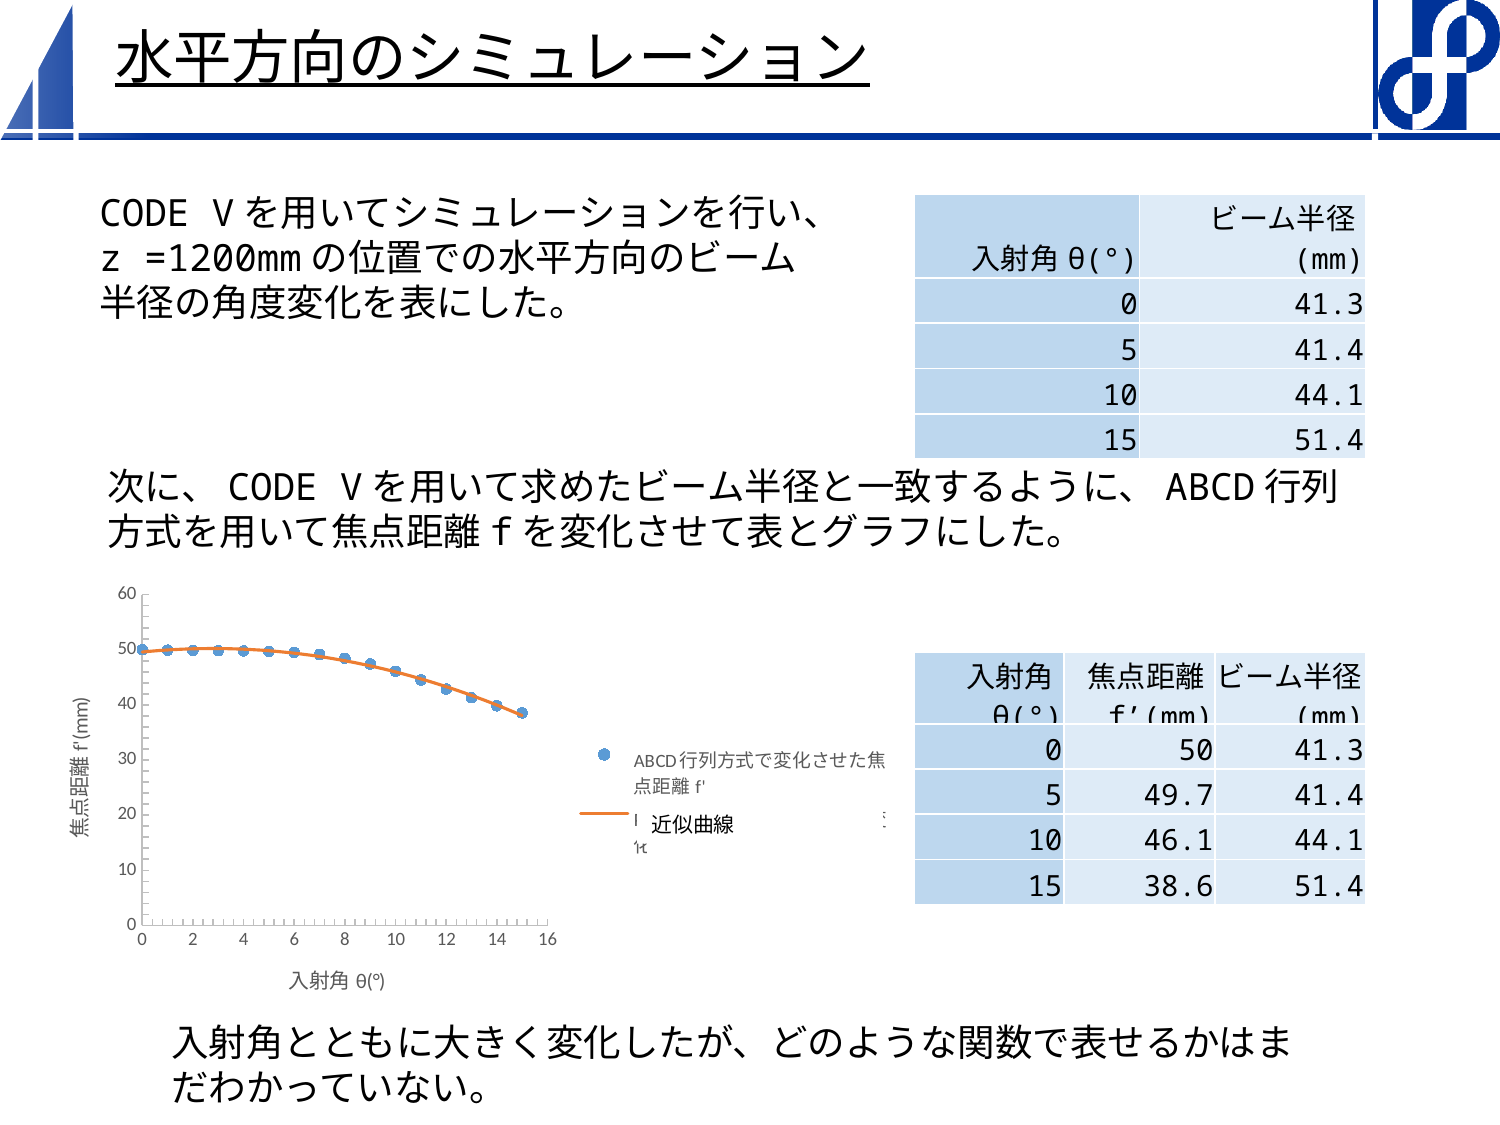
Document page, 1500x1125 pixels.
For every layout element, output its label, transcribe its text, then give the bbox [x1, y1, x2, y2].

table_cell 15 [915, 415, 1139, 455]
table_cell 38.6 [1065, 860, 1214, 904]
table_cell 5 [915, 770, 1063, 813]
table_cell 50 [1065, 725, 1214, 768]
title 水平方向のシミュレーション [100, 21, 1372, 153]
table_cell 41.3 [1140, 279, 1365, 322]
table_cell 49.7 [1065, 770, 1214, 813]
text_box 入射角とともに大きく変化したが、どのような関数で表せるかはまだわかっていない。 [156, 1011, 1322, 1116]
table_cell 15 [915, 860, 1063, 904]
table_cell 44.1 [1216, 815, 1365, 859]
table_cell 10 [915, 815, 1063, 859]
table_cell 46.1 [1065, 815, 1214, 859]
table_cell 44.1 [1140, 369, 1365, 413]
table_cell 51.4 [1140, 415, 1365, 458]
table_cell 51.4 [1216, 860, 1365, 904]
table_header ビーム半径(mm) [1140, 195, 1365, 277]
table_cell 10 [915, 369, 1139, 413]
table_cell 41.4 [1216, 770, 1365, 813]
table_cell 0 [915, 279, 1139, 322]
table_header 入射角θ(°) [915, 653, 1063, 723]
text_box 次に、CODE Vを用いて求めたビーム半径と一致するように、ABCD行列方式を用いて焦点距離fを変化させて表とグラフにした。 [92, 455, 1357, 561]
table_cell 0 [915, 725, 1063, 768]
chart [31, 576, 907, 1027]
table_header 焦点距離f’(mm) [1065, 653, 1214, 723]
table_cell 41.3 [1216, 725, 1365, 768]
table_cell 41.4 [1140, 324, 1365, 368]
table_header 入射角θ(°) [915, 195, 1139, 277]
table_header ビーム半径(mm) [1216, 653, 1365, 723]
picture [1378, 0, 1500, 130]
text_box CODE Vを用いてシミュレーションを行い、z =1200mmの位置での水平方向のビーム半径の角度変化を表にした。 [84, 181, 831, 332]
table_cell 5 [915, 324, 1139, 368]
